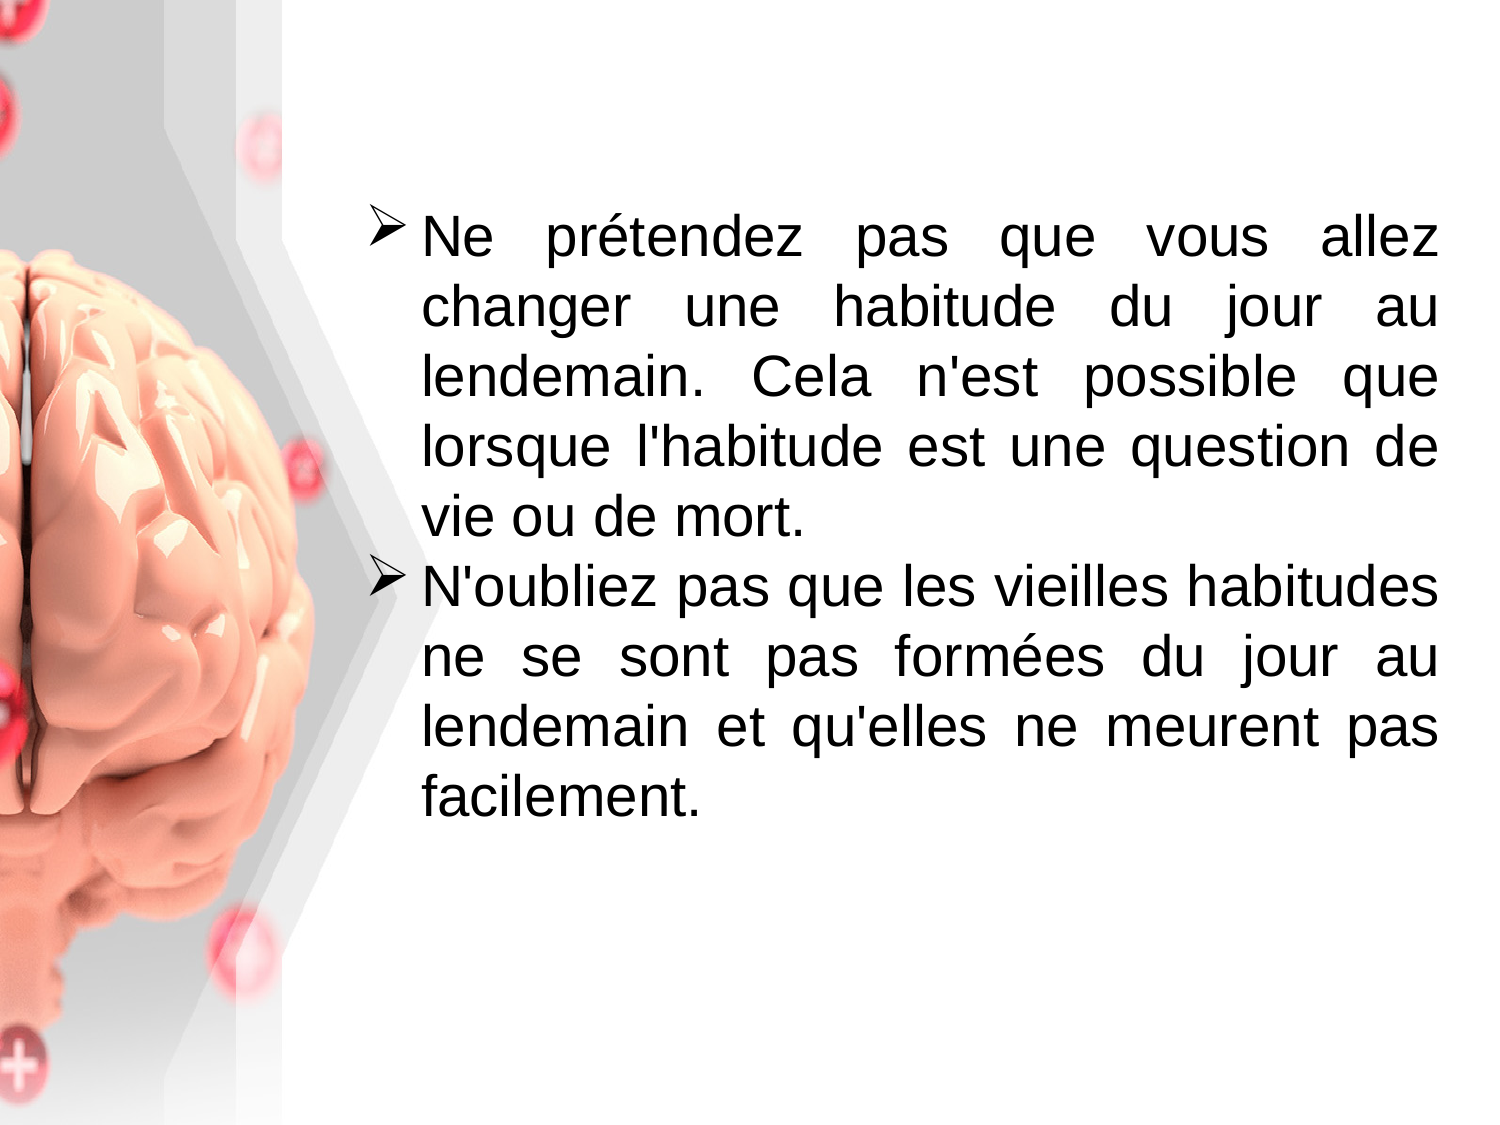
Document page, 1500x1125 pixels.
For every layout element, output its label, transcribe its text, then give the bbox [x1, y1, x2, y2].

text_box Ne prétendez pas que vous allez changer une habitude du jour au lendemain. Cela n'est possible que lorsque l'habitude est une question de vie ou de mort. N'oubliez pas que les vieilles habitudes ne se sont pas formées du jour au lendemain et qu'elles ne meurent pas facilement. [350, 190, 1457, 836]
picture [0, 0, 1500, 1125]
